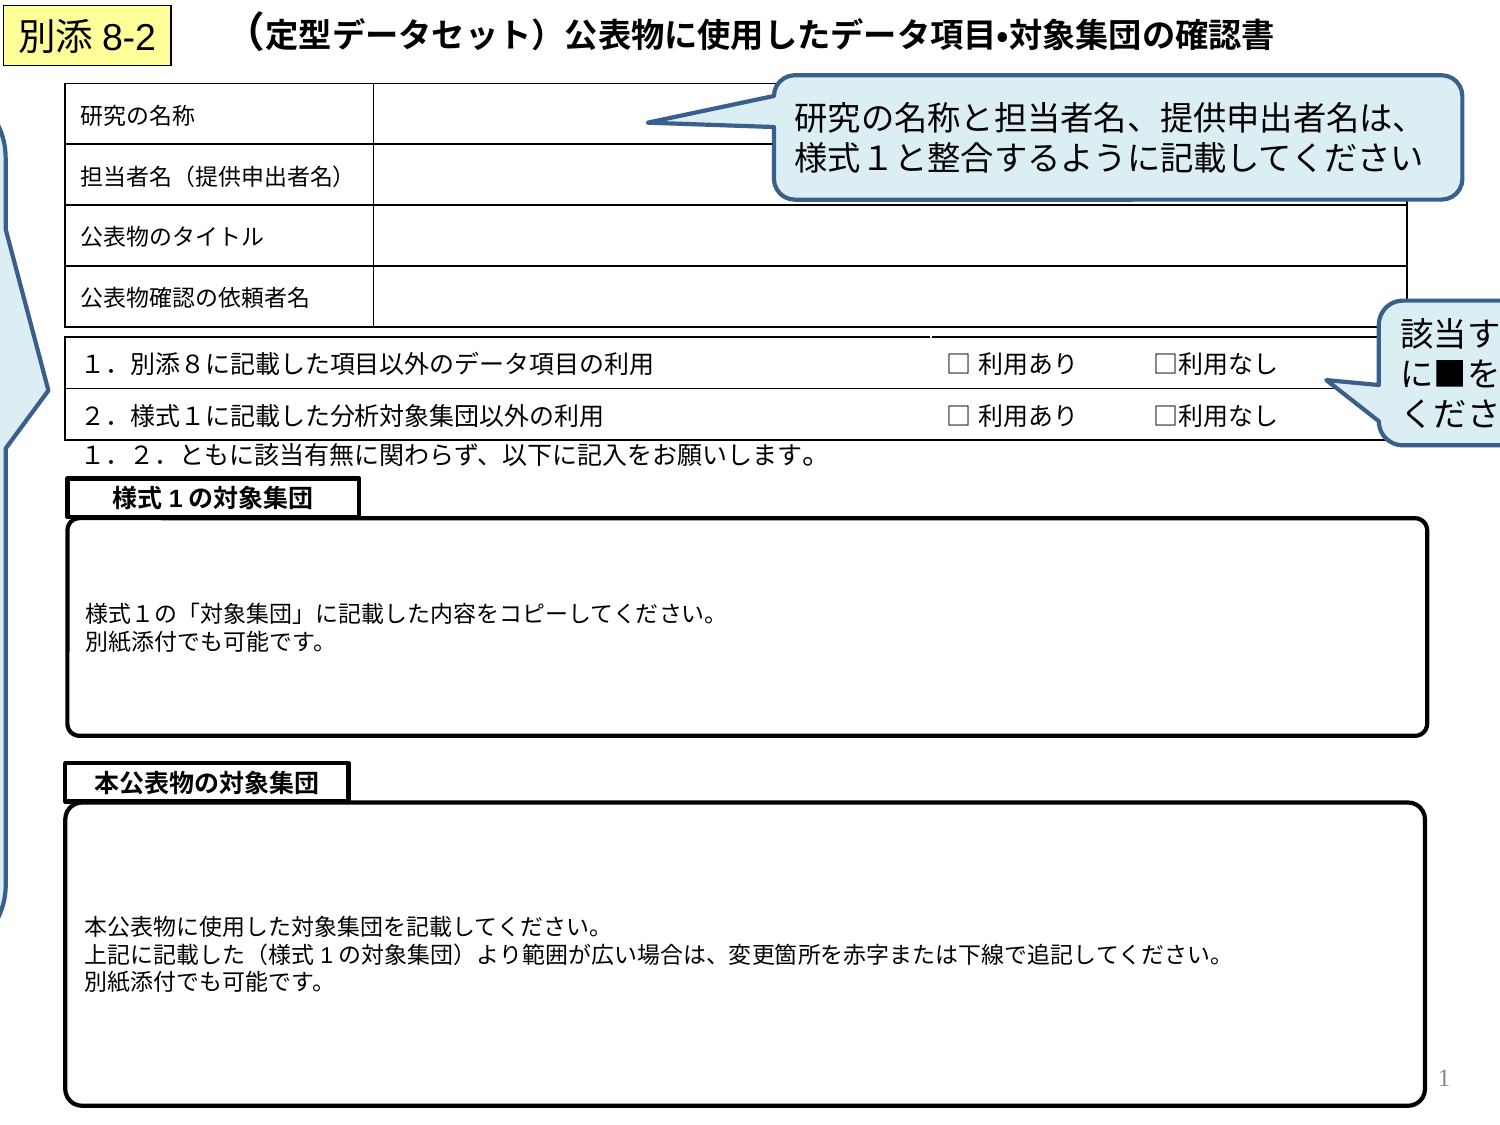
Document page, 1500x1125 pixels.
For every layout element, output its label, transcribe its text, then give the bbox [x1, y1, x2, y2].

text_box １．２．ともに該当有無に関わらず、以下に記入をお願いします。 [65, 428, 827, 476]
table_header □利用あり □利用なし [932, 338, 1376, 388]
table_cell 公表物のタイトル [66, 206, 373, 265]
text_box 該当する内容に■を記載してください [1324, 298, 1500, 448]
table_header １．別添８に記載した項目以外のデータ項目の利用 [66, 338, 930, 388]
table_cell [374, 145, 1406, 204]
table_cell 公表物確認の依頼者名 [66, 267, 373, 326]
table_cell [374, 267, 1406, 326]
table_cell □利用あり □利用なし [932, 389, 1382, 439]
text_box （定型データセット）公表物に使用したデータ項目・対象集団の確認書 [209, 0, 1291, 63]
table_cell ２．様式１に記載した分析対象集団以外の利用 [66, 389, 930, 439]
table_cell [374, 206, 1406, 265]
text_box 公表前に申出ていない項目や集団を利用していないかを確認いただくために、 １．２．ともに該当有無に関わらず、別添８と併せてご提出をお願いします。 当初申出から変更があった場合には、下線や赤字等で変更箇所の明示をお願いします。 変更申出の承諾を受けずに申出をしていない項目・集団を利用した場合、ガイドライン第14に記載されている「契約違反」となりますのでご留意ください。 [0, 124, 51, 919]
text_box 別添8-2 [3, 5, 171, 66]
slide_number 1 [1429, 1046, 1466, 1107]
table_cell 担当者名（提供申出者名） [66, 145, 373, 204]
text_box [67, 478, 1428, 736]
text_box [64, 762, 1426, 1107]
table_header [374, 84, 774, 143]
table_header 研究の名称 [66, 84, 373, 143]
text_box 研究の名称と担当者名、提供申出者名は、様式１と整合するように記載してください [645, 73, 1465, 202]
